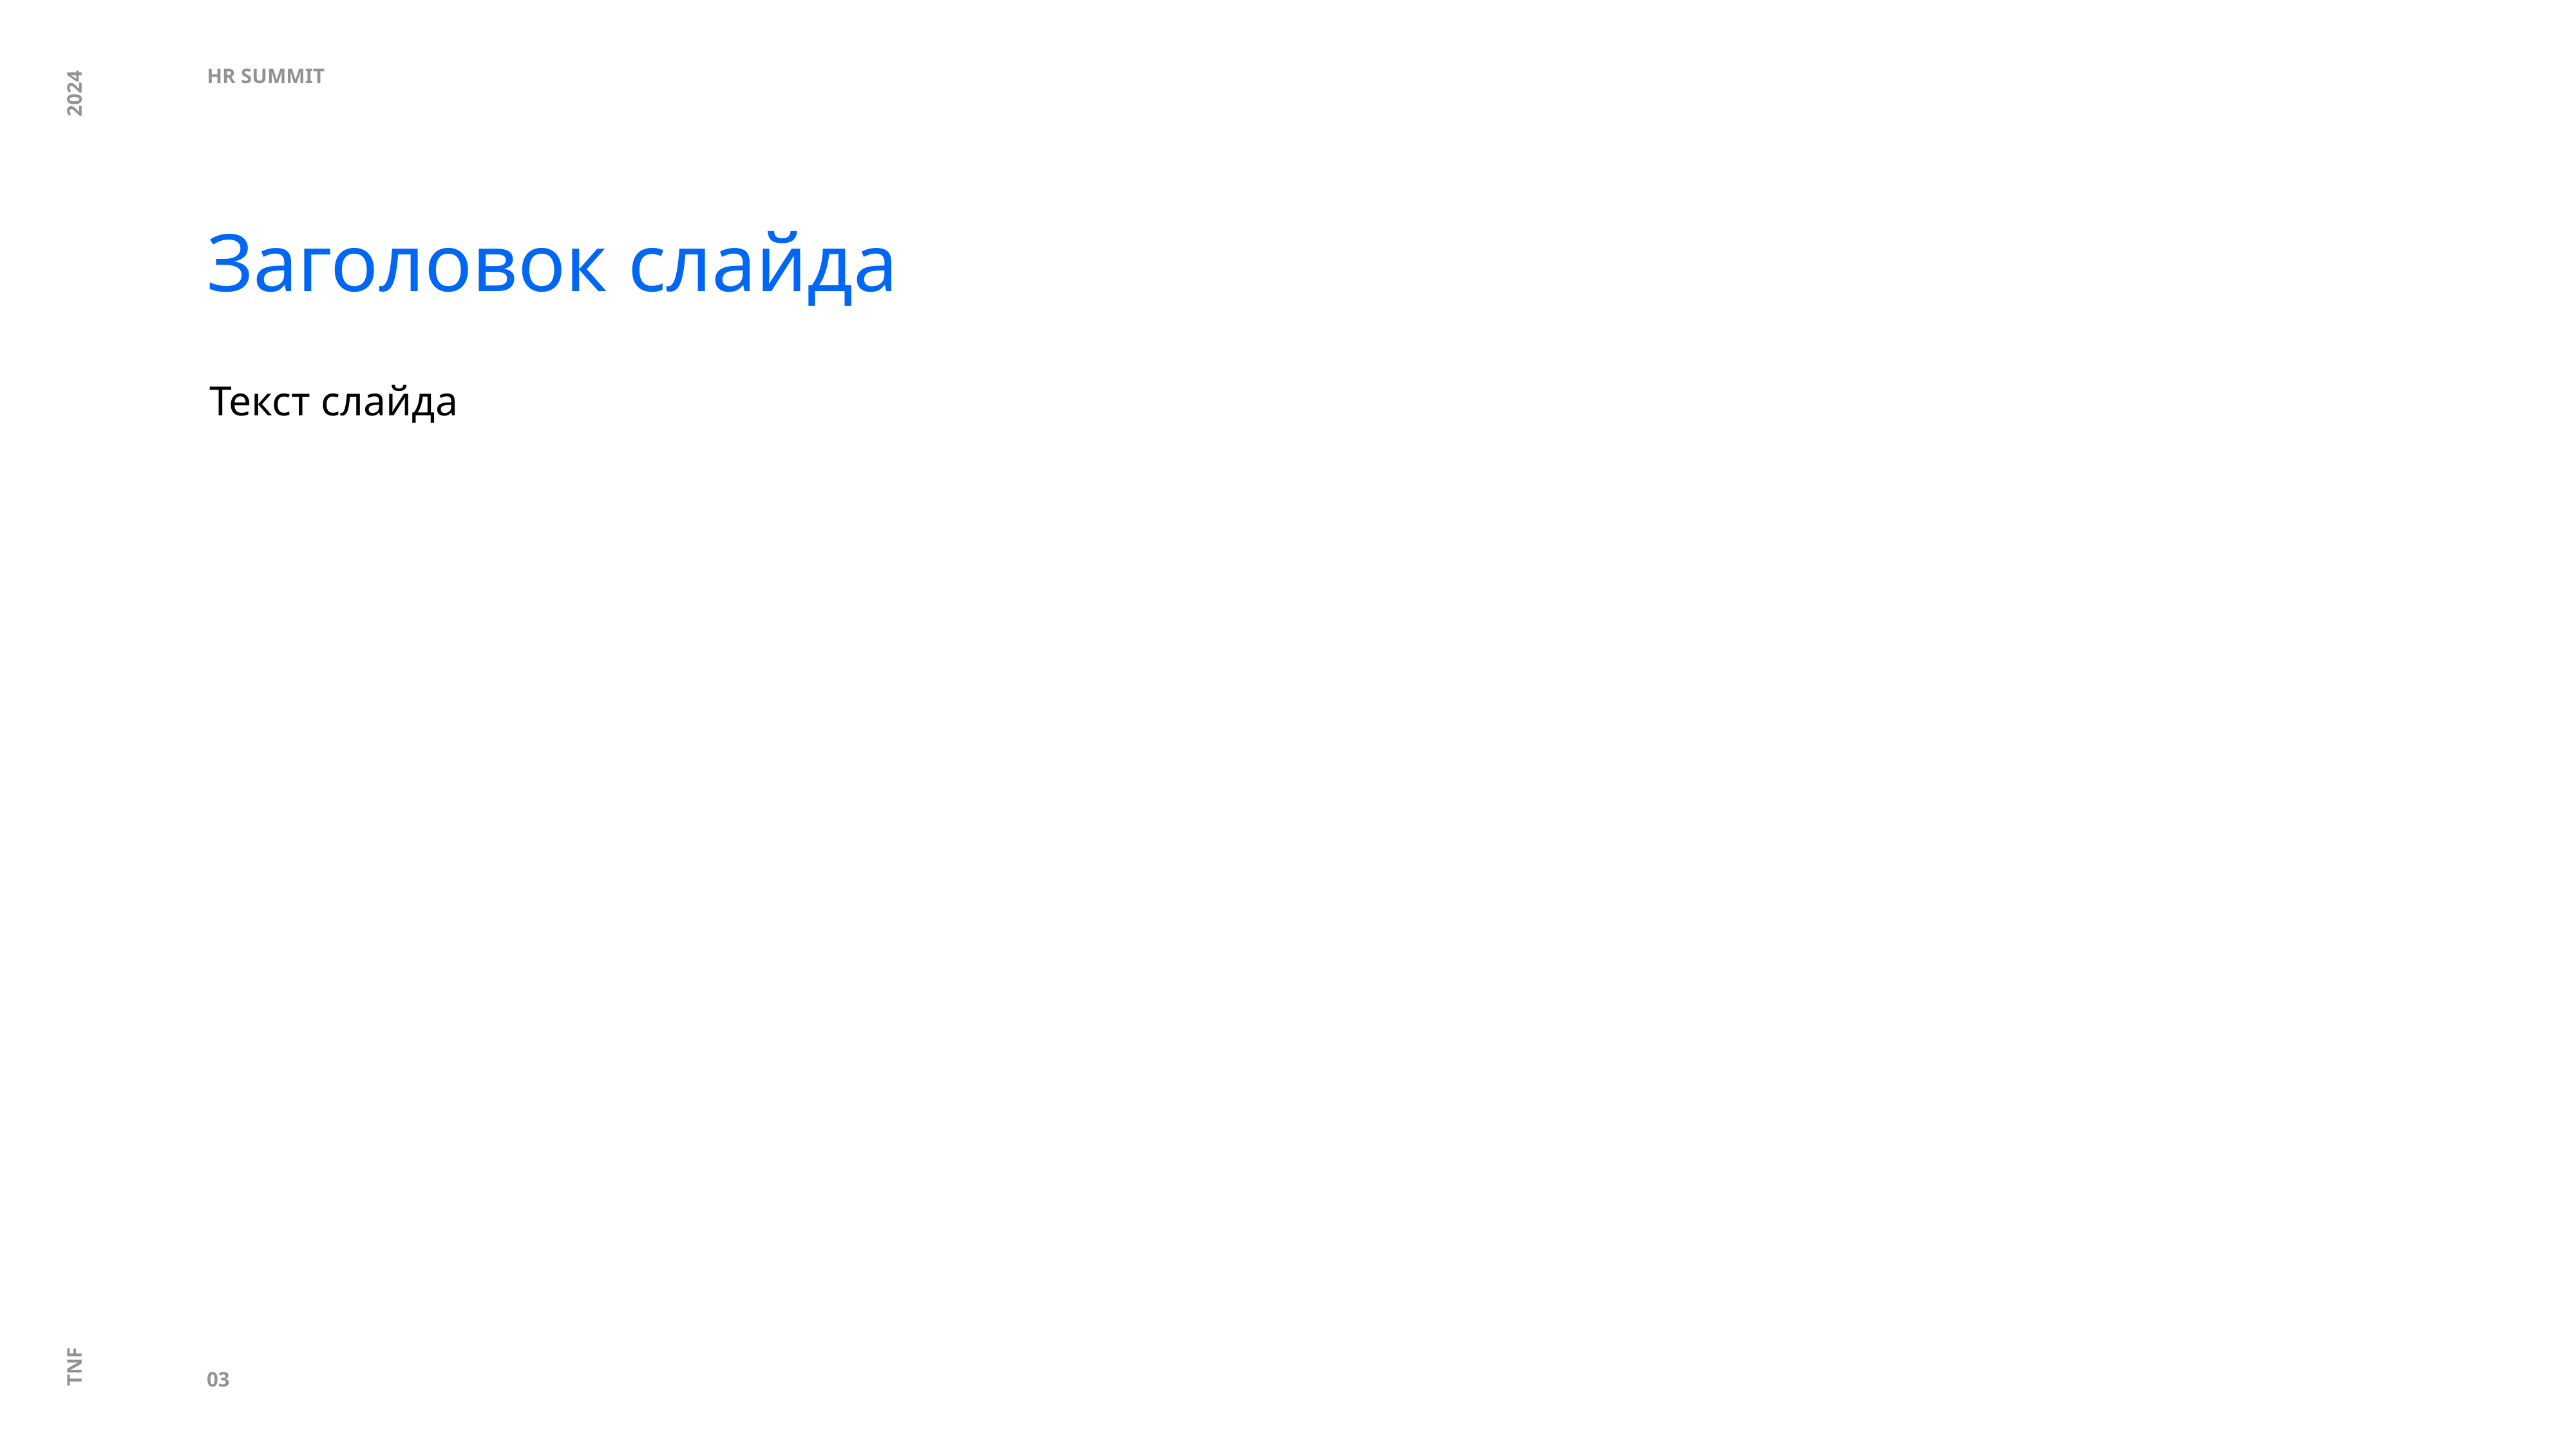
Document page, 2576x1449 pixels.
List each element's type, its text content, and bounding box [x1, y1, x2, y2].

text_box 03 [201, 1361, 267, 1396]
text_box Заголовок слайда [201, 207, 1345, 313]
text_box Текст слайда [204, 370, 1349, 429]
